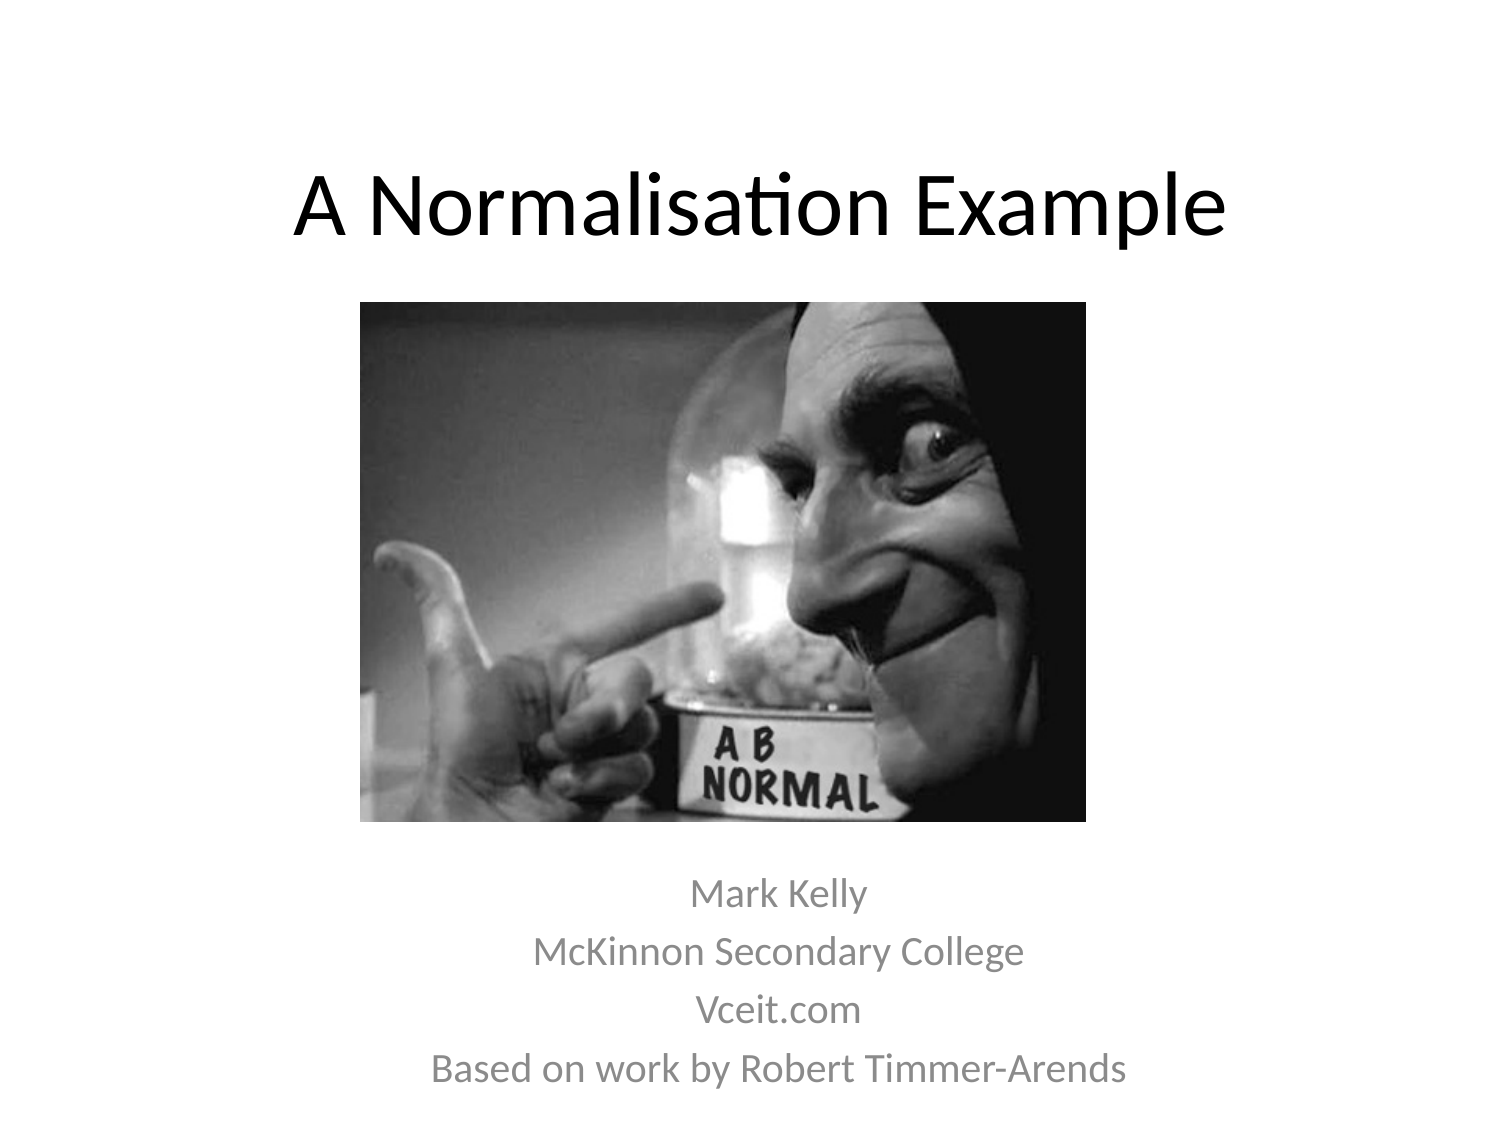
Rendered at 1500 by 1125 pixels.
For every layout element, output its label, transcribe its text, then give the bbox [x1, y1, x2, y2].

picture [359, 302, 1086, 822]
subtitle Mark Kelly McKinnon Secondary College Vceit.com Based on work by Robert Timmer-Arends [253, 857, 1304, 1125]
title A Normalisation Example [123, 78, 1399, 320]
